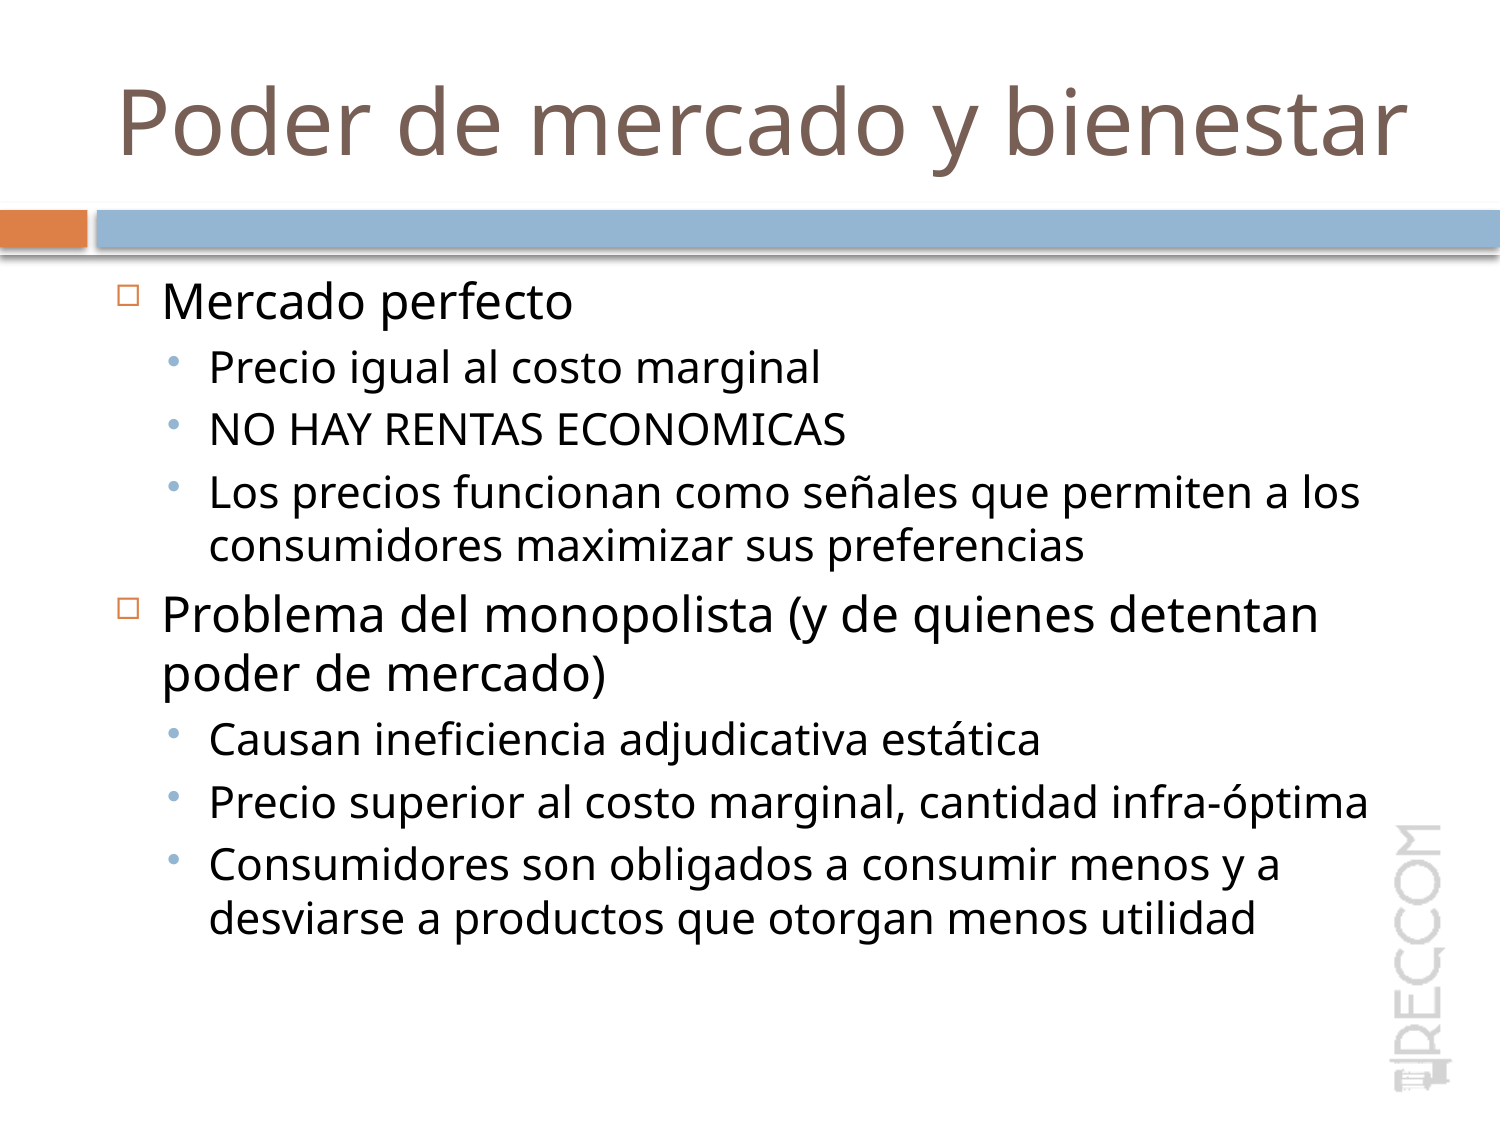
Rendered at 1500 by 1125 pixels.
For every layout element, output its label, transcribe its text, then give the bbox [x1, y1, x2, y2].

title Poder de mercado y bienestar [100, 37, 1438, 200]
list Mercado perfecto Precio igual al costo marginal NO HAY RENTAS ECONOMICAS Los precios funcionan como señales que permiten a los consumidores maximizar sus preferencias Problema del monopolista (y de quienes detentan poder de mercado) Causan ineficiencia adjudicativa estática Precio superior al costo marginal, cantidad infra-óptima Consumidores son obligados a consumir menos y a desviarse a productos que otorgan menos utilidad [100, 262, 1388, 1000]
